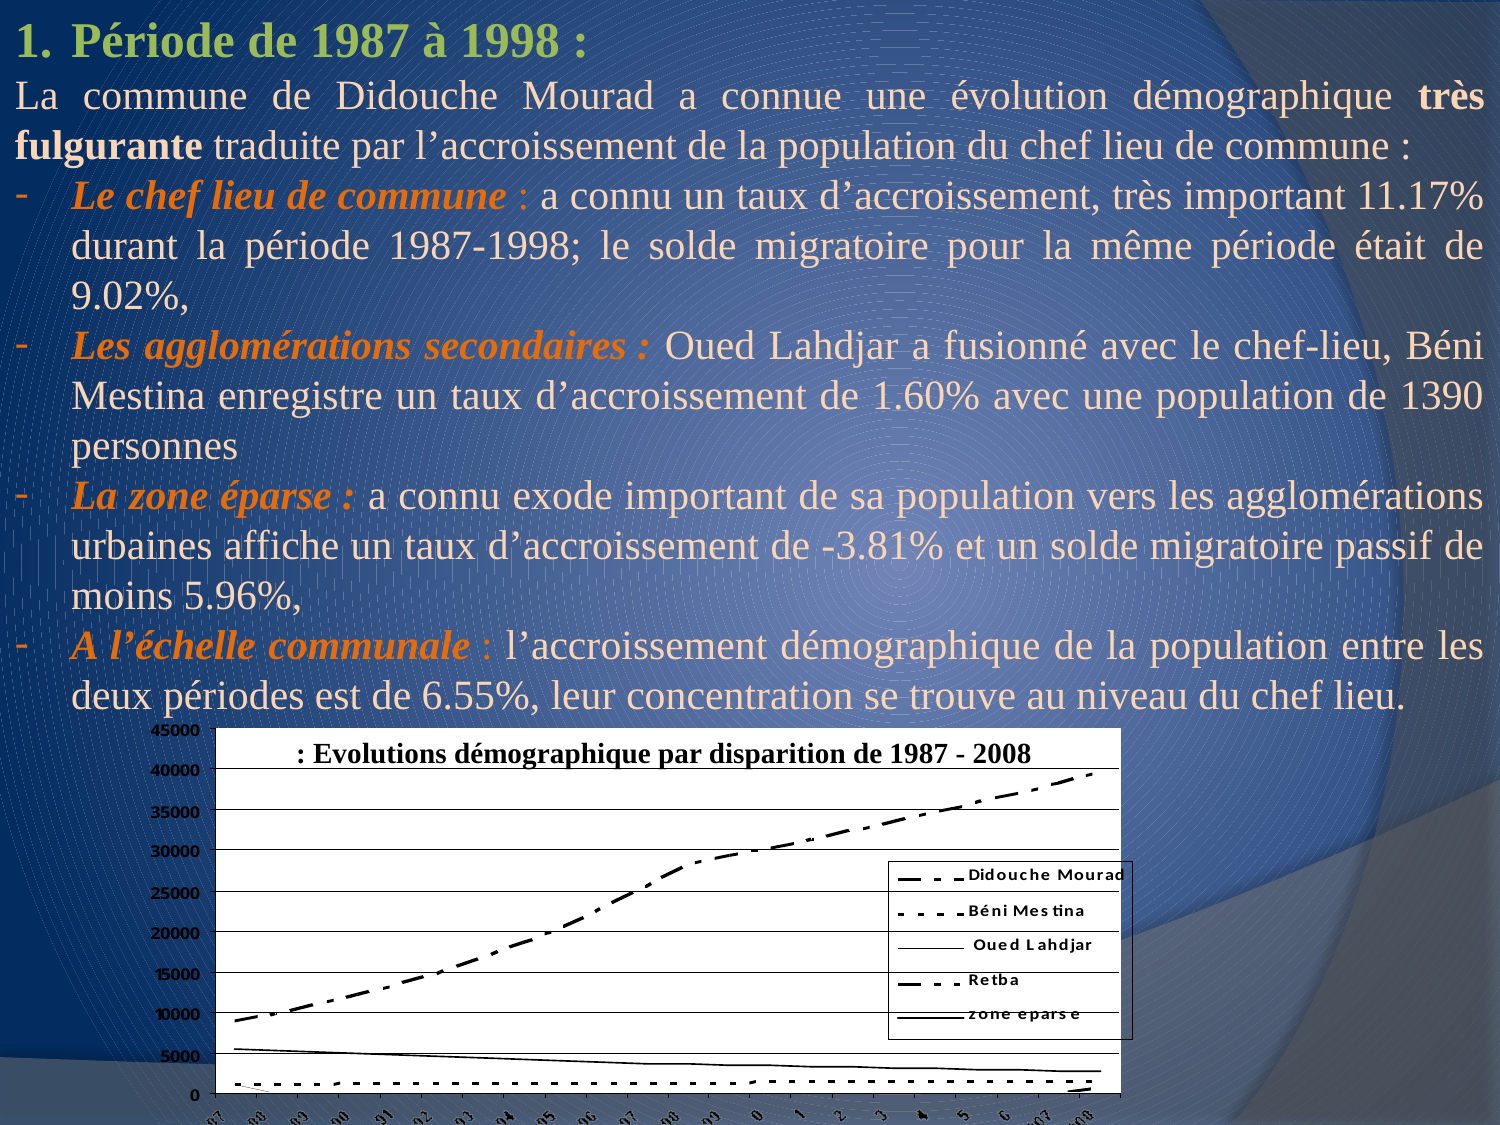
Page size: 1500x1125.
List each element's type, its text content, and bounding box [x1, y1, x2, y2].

picture [105, 644, 1196, 1125]
text_box Période de 1987 à 1998 : La commune de Didouche Mourad a connue une évolution démographique très fulgurante traduite par l’accroissement de la population du chef lieu de commune : Le chef lieu de commune : a connu un taux d’accroissement, très important 11.17% durant la période 1987-1998; le solde migratoire pour la même période était de 9.02%, Les agglomérations secondaires : Oued Lahdjar a fusionné avec le chef-lieu, Béni Mestina enregistre un taux d’accroissement de 1.60% avec une population de 1390 personnes La zone éparse : a connu exode important de sa population vers les agglomérations urbaines affiche un taux d’accroissement de -3.81% et un solde migratoire passif de moins 5.96%, A l’échelle communale : l’accroissement démographique de la population entre les deux périodes est de 6.55%, leur concentration se trouve au niveau du chef lieu. [0, 0, 1500, 725]
table_cell 96 [103, 642, 1199, 725]
